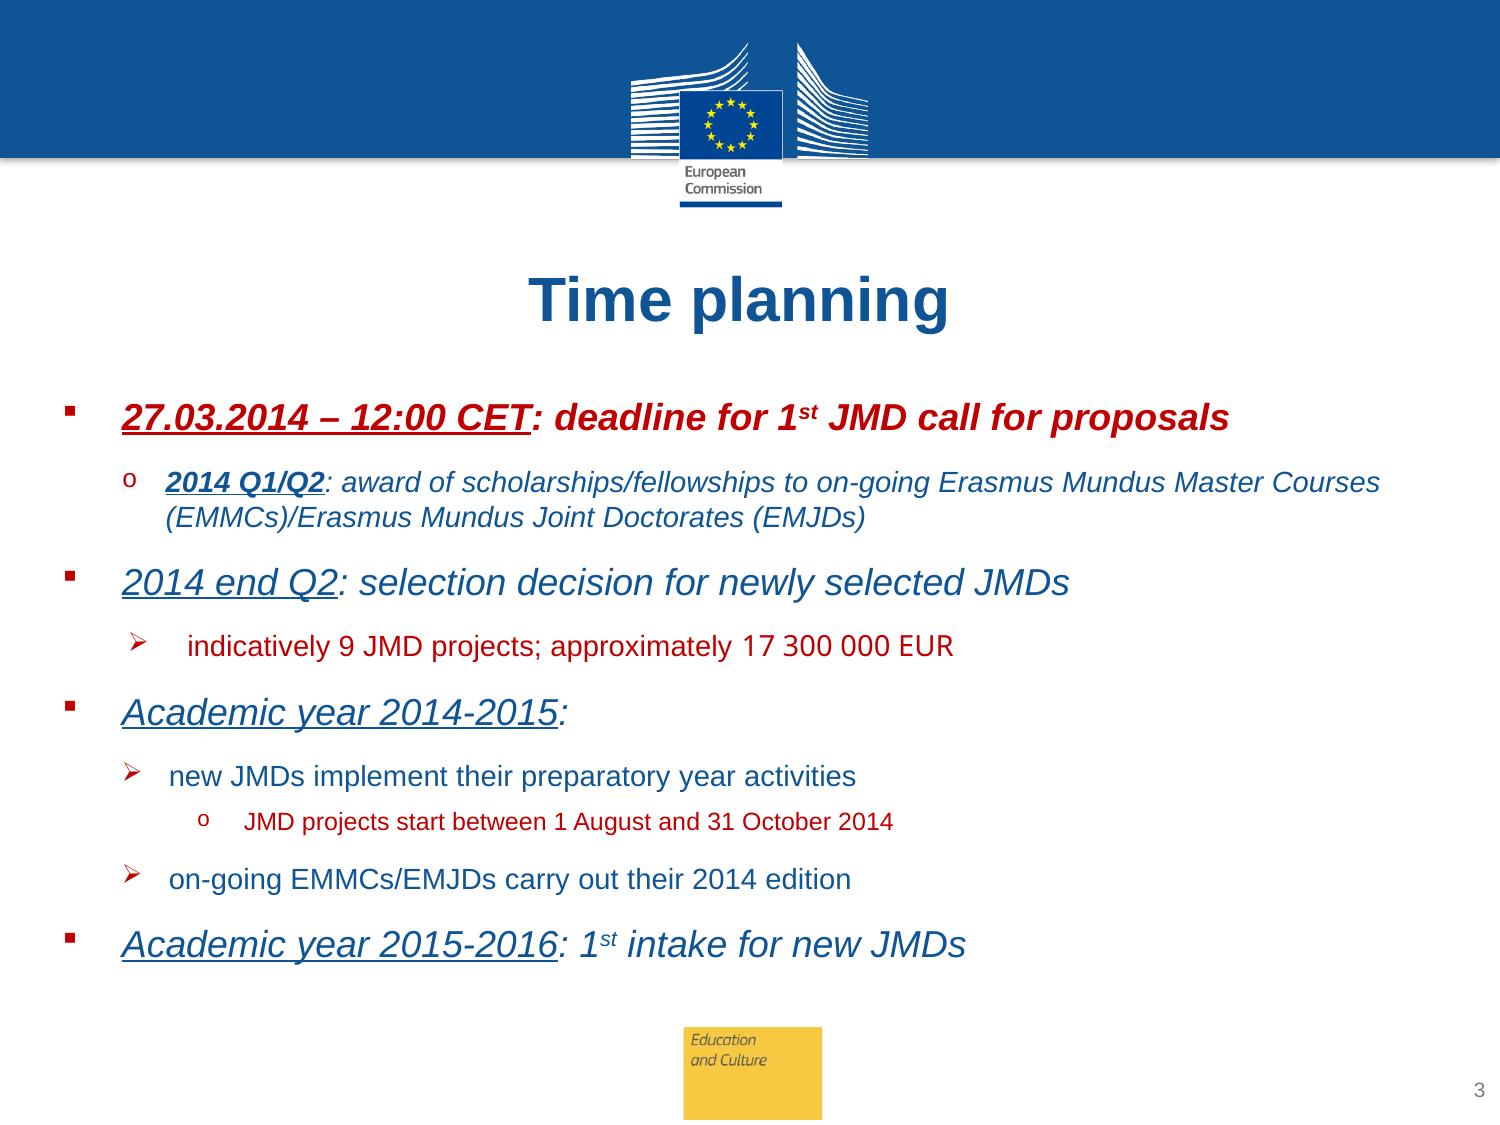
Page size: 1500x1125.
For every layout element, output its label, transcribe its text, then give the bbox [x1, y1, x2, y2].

title Time planning [64, 219, 1415, 374]
slide_number 3 [1458, 1069, 1500, 1125]
picture [129, 1047, 1376, 1120]
list 27.03.2014 – 12:00 CET: deadline for 1st JMD call for proposals 2014 Q1/Q2: award of scholarships/fellowships to on-going Erasmus Mundus Master Courses (EMMCs)/Erasmus Mundus Joint Doctorates (EMJDs) 2014 end Q2: selection decision for newly selected JMDs indicatively 9 JMD projects; approximately 17 300 000 EUR Academic year 2014-2015: new JMDs implement their preparatory year activities JMD projects start between 1 August and 31 October 2014 on-going EMMCs/EMJDs carry out their 2014 edition Academic year 2015-2016: 1st intake for new JMDs [17, 385, 1483, 1047]
picture [631, 42, 868, 208]
